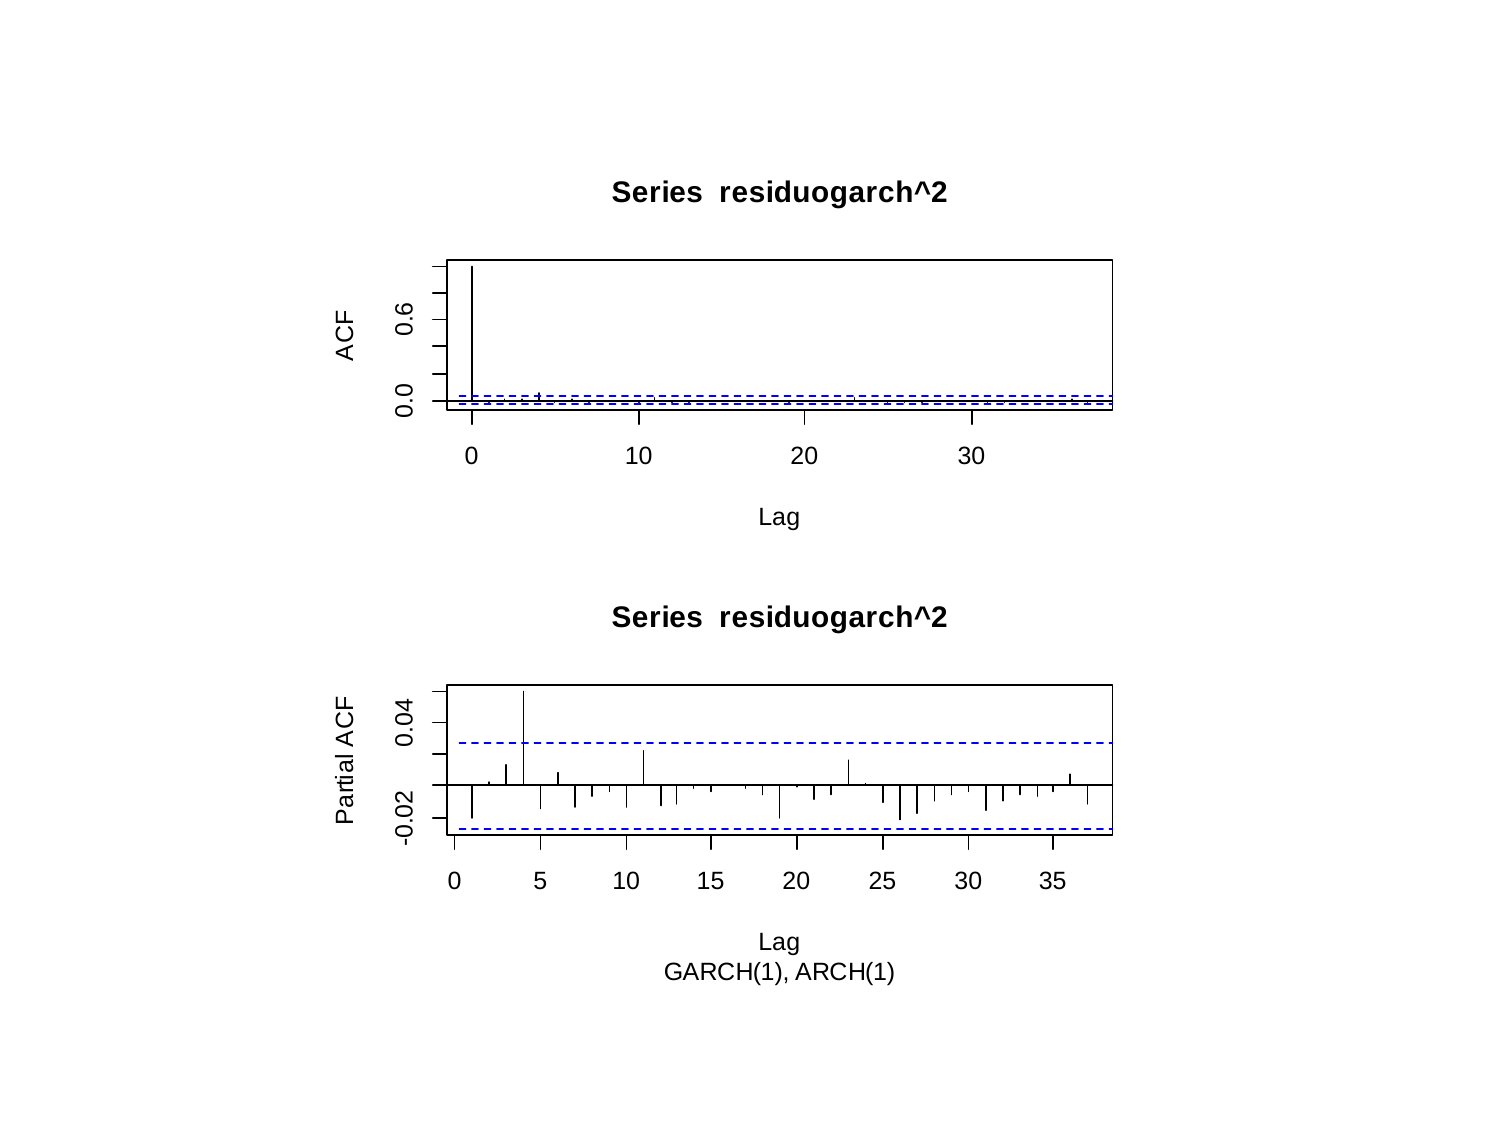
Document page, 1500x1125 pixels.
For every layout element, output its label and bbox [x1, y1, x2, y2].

picture [324, 138, 1176, 987]
